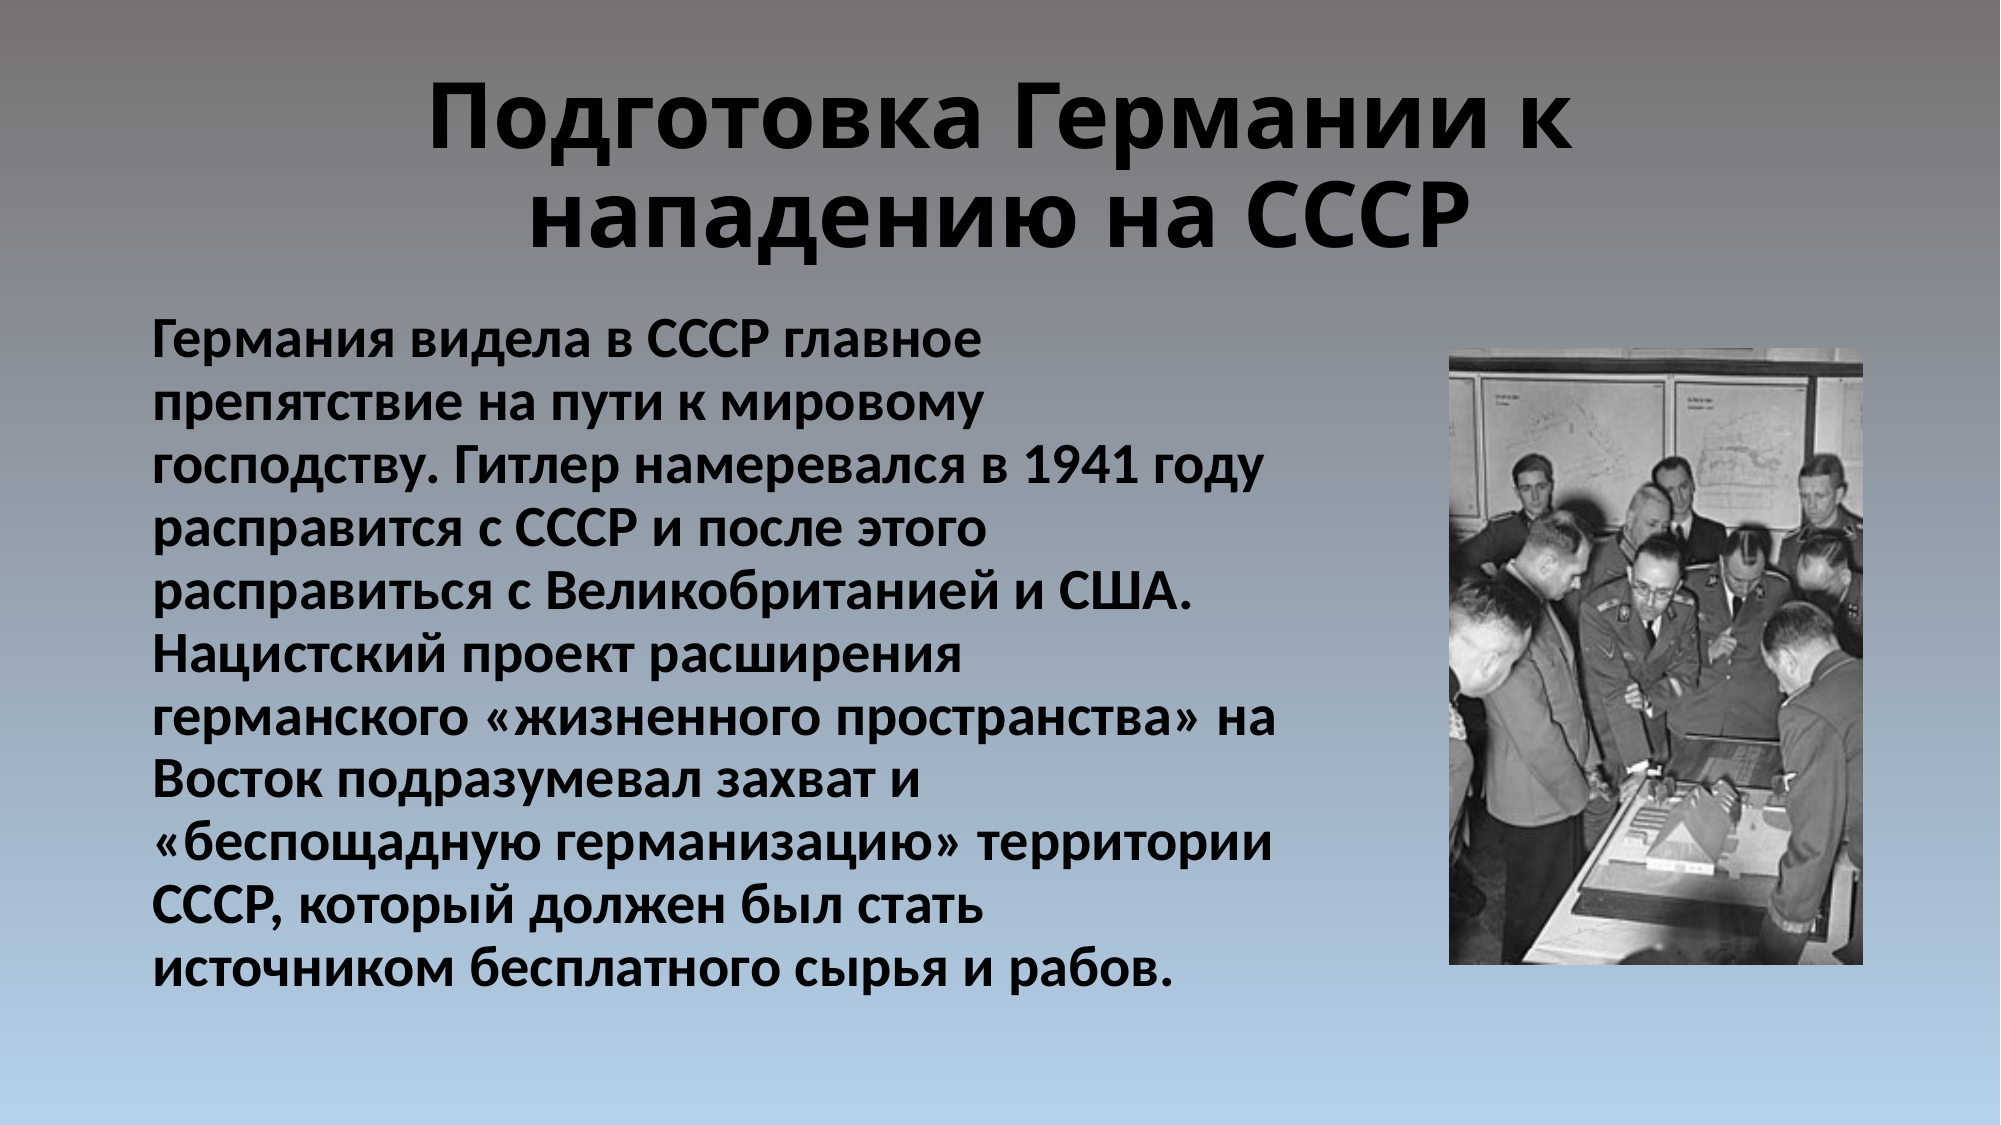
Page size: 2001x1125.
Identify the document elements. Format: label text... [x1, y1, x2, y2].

picture [1449, 348, 1863, 965]
title Подготовка Германии к нападению на СССР [137, 59, 1863, 278]
list Германия видела в СССР главное препятствие на пути к мировому господству. Гитлер намеревался в 1941 году расправится с СССР и после этого расправиться с Великобританией и США. Нацистский проект расширения германского «жизненного пространства» на Восток подразумевал захват и «беспощадную германизацию» территории СССР, который должен был стать источником бесплатного сырья и рабов. [137, 299, 1302, 1014]
